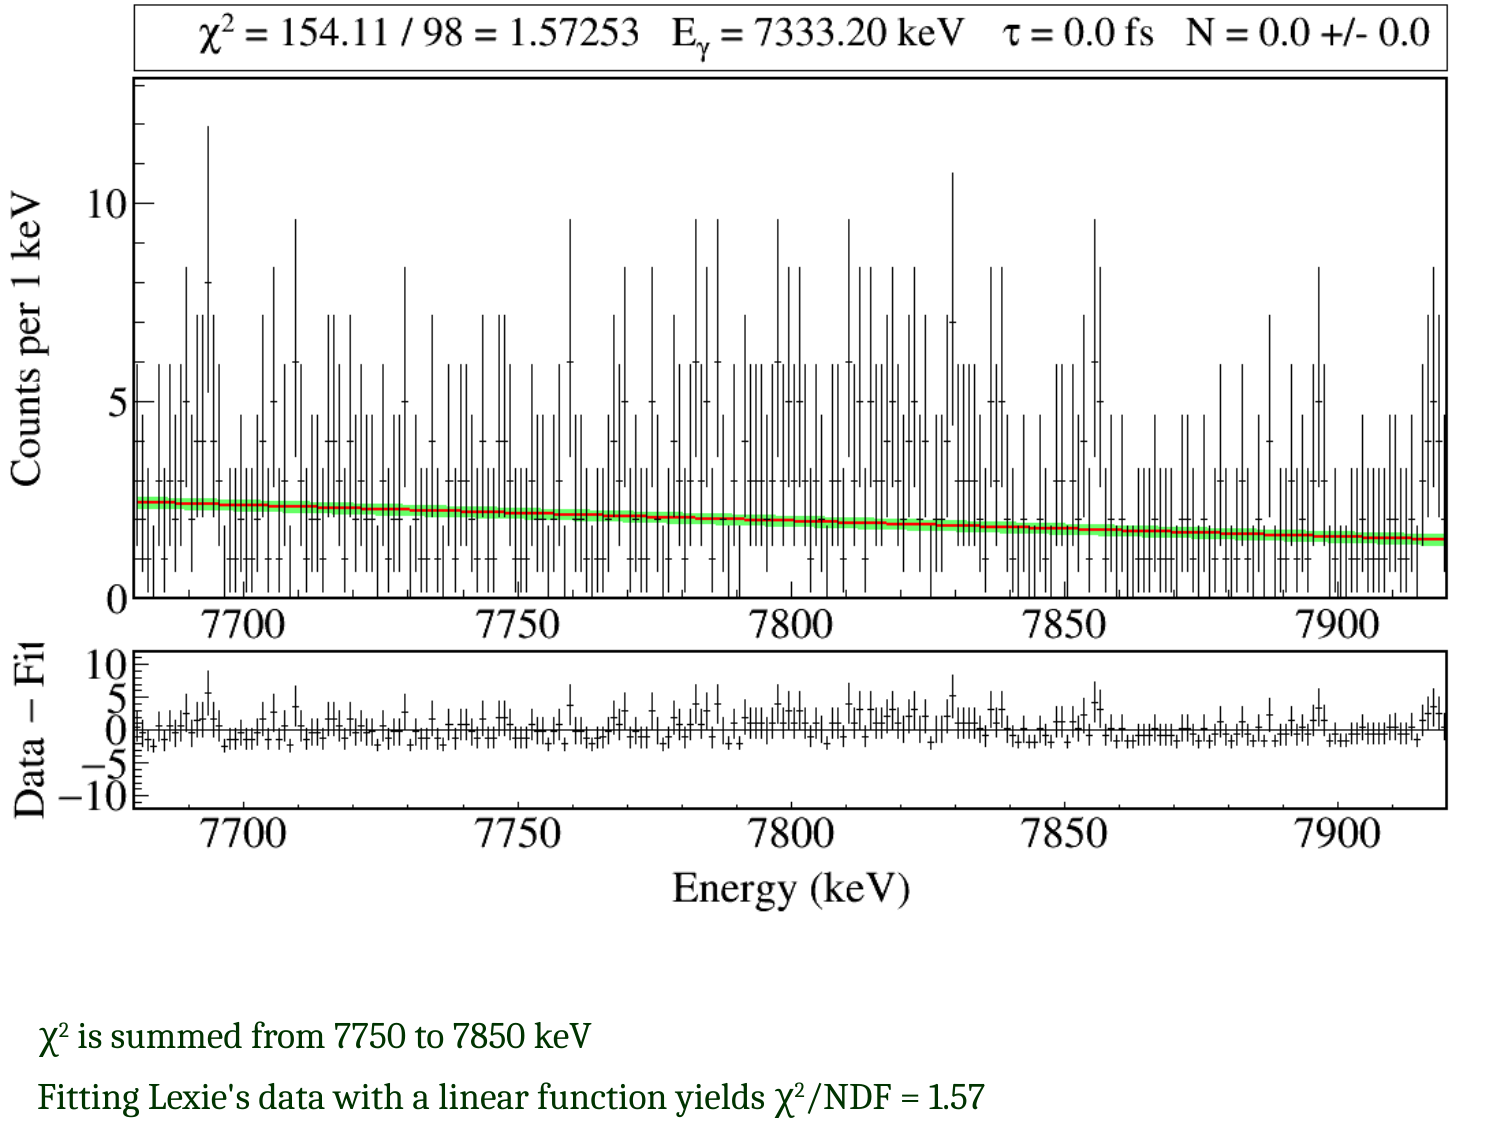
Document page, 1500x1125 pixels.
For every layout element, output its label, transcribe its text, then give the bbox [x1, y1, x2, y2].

text_box χ2 is summed from 7750 to 7850 keV [24, 1003, 608, 1064]
picture [0, 0, 1500, 921]
text_box Fitting Lexie's data with a linear function yields χ2/NDF = 1.57 [22, 1064, 1001, 1125]
